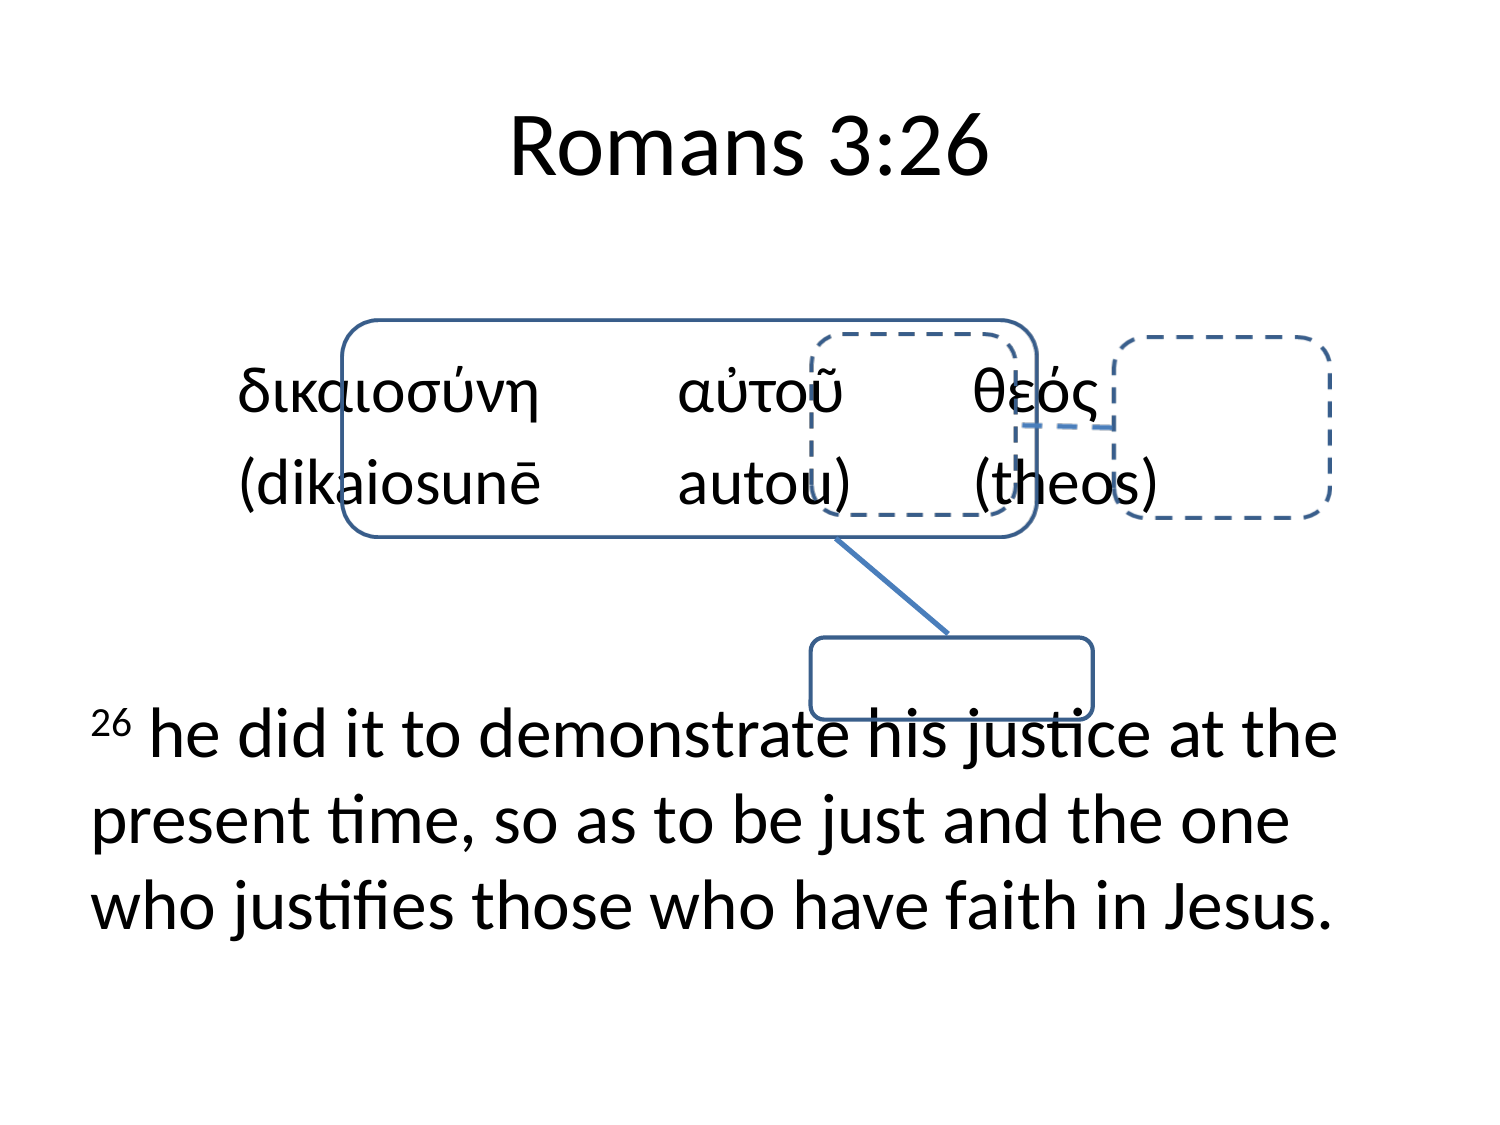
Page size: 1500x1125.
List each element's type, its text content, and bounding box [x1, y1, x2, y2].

list δικαιοσύνη αὐτοῦ θεός (dikaiosunē autou) (theos) 26 he did it to demonstrate his justice at the present time, so as to be just and the one who justifies those who have faith in Jesus. [75, 262, 1425, 1005]
text_box [808, 635, 1095, 722]
title Romans 3:26 [75, 45, 1425, 233]
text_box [835, 538, 949, 635]
picture [339, 318, 1332, 539]
